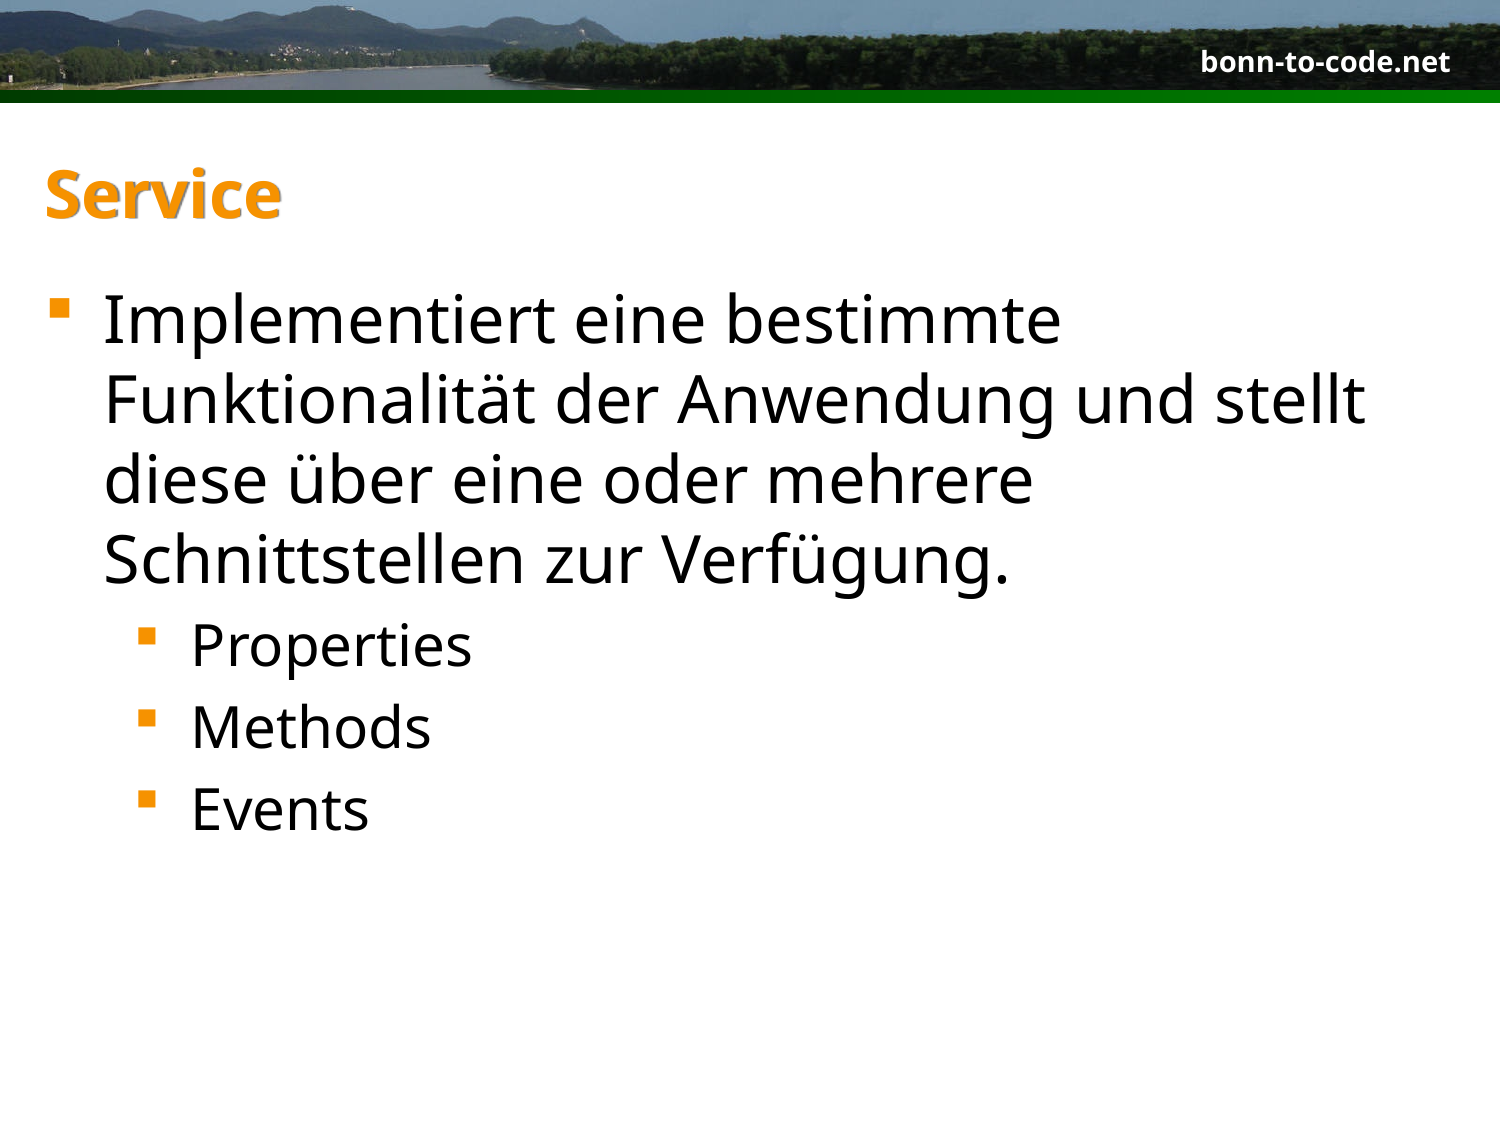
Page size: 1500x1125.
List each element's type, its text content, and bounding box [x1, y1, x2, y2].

picture [0, 0, 1500, 90]
list Implementiert eine bestimmte Funktionalität der Anwendung und stellt diese über eine oder mehrere Schnittstellen zur Verfügung. Properties Methods Events [29, 269, 1471, 1125]
title Service [29, 113, 1471, 269]
